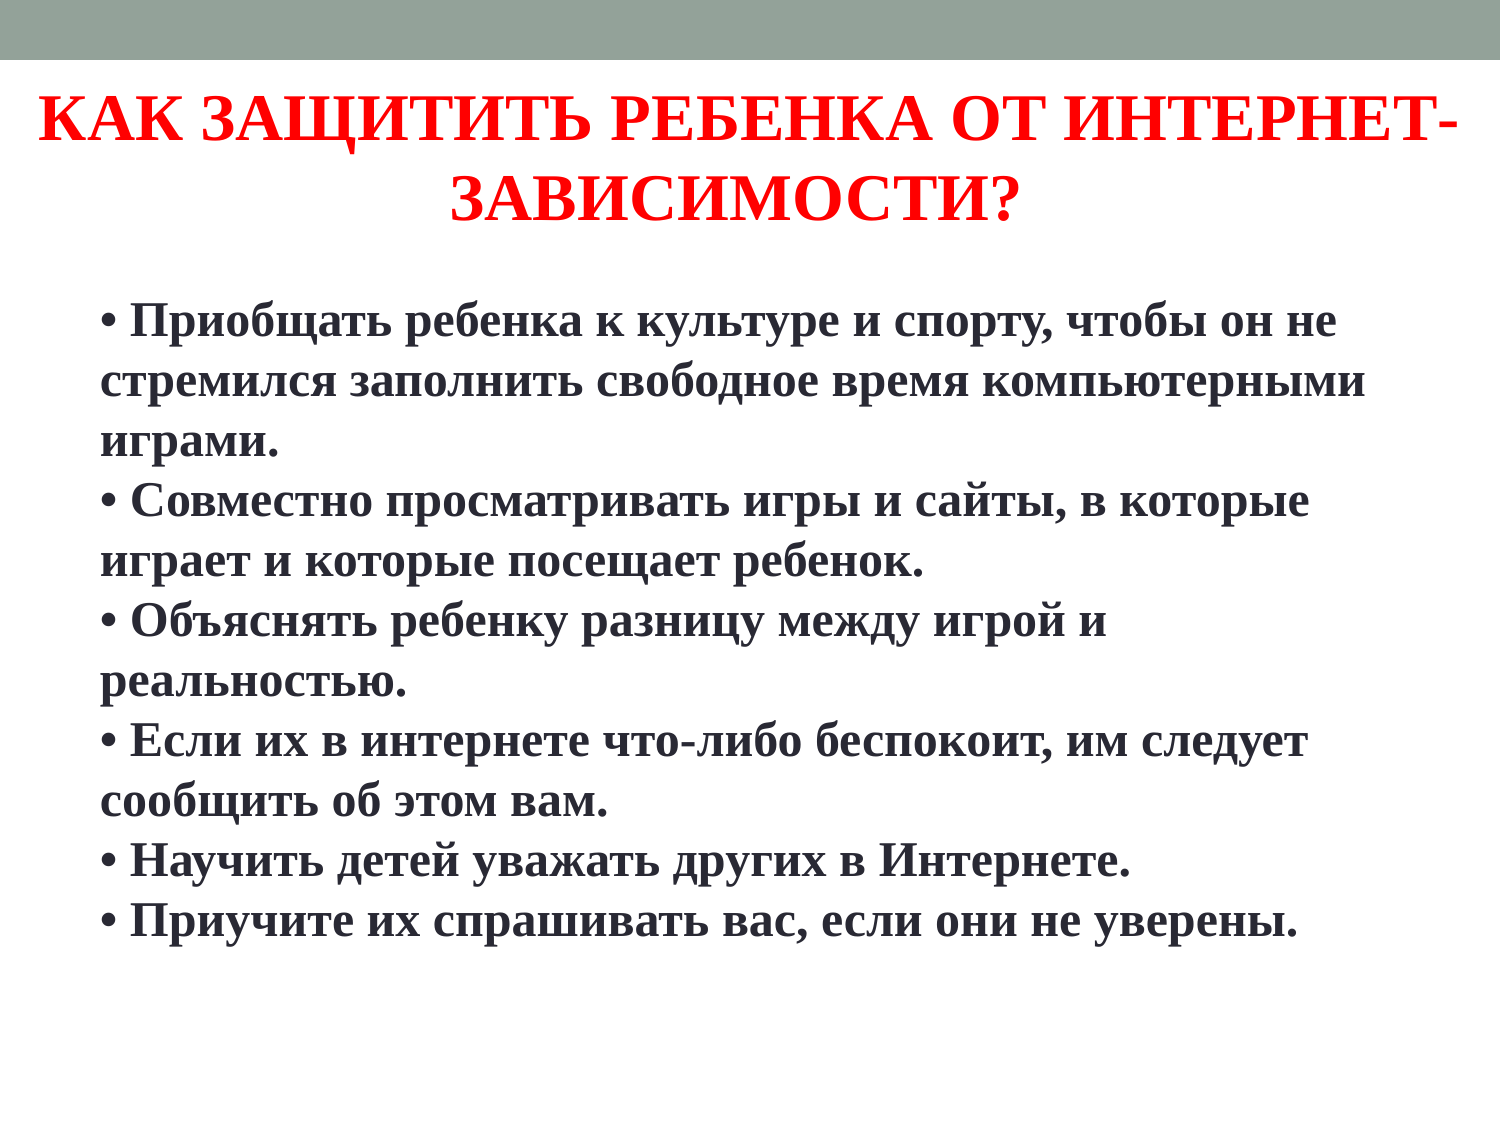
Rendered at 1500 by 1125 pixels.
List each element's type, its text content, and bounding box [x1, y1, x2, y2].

text_box Как защитить ребенка от интернет-зависимости? [23, 66, 1477, 241]
text_box • Приобщать ребенка к культуре и спорту, чтобы он не стремился заполнить свободное время компьютерными играми. • Совместно просматривать игры и сайты, в которые играет и которые посещает ребенок. • Объяснять ребенку разницу между игрой и реальностью. • Если их в интернете что-либо беспокоит, им следует сообщить об этом вам. • Научить детей уважать других в Интернете. • Приучите их спрашивать вас, если они не уверены. [85, 278, 1409, 954]
